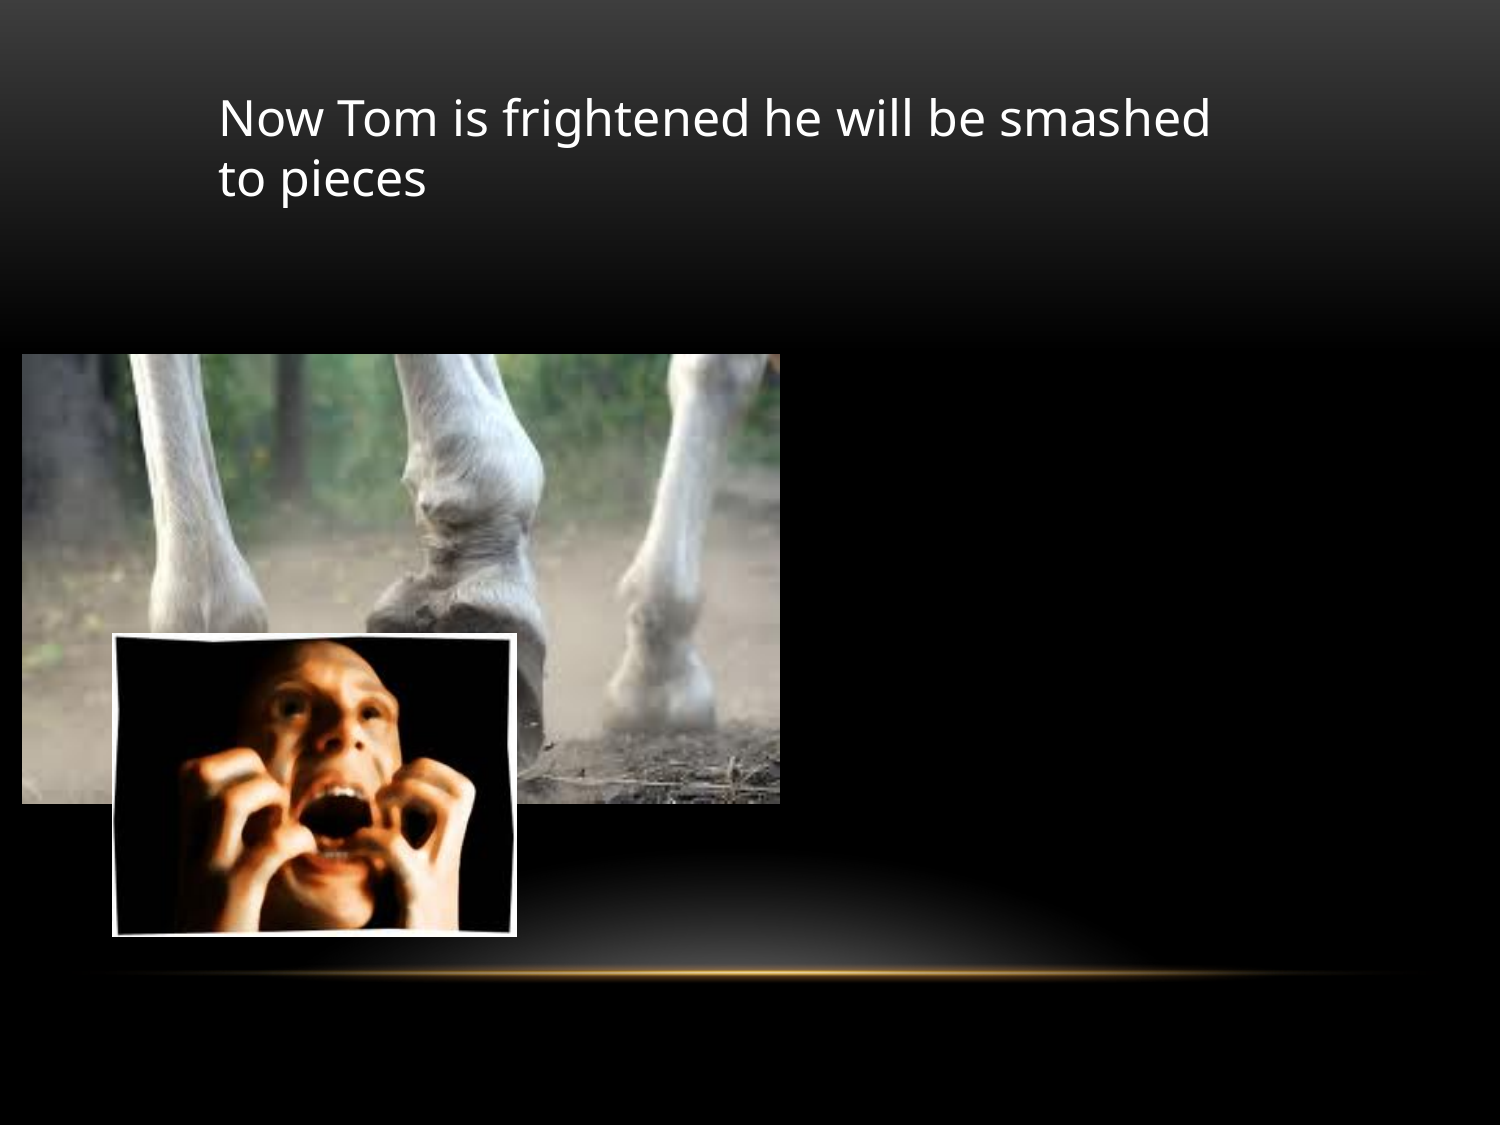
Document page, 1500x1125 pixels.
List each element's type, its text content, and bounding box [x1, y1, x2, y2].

text_box Now Tom is frightened he will be smashed to pieces [203, 78, 1279, 214]
picture [0, 0, 1500, 1125]
